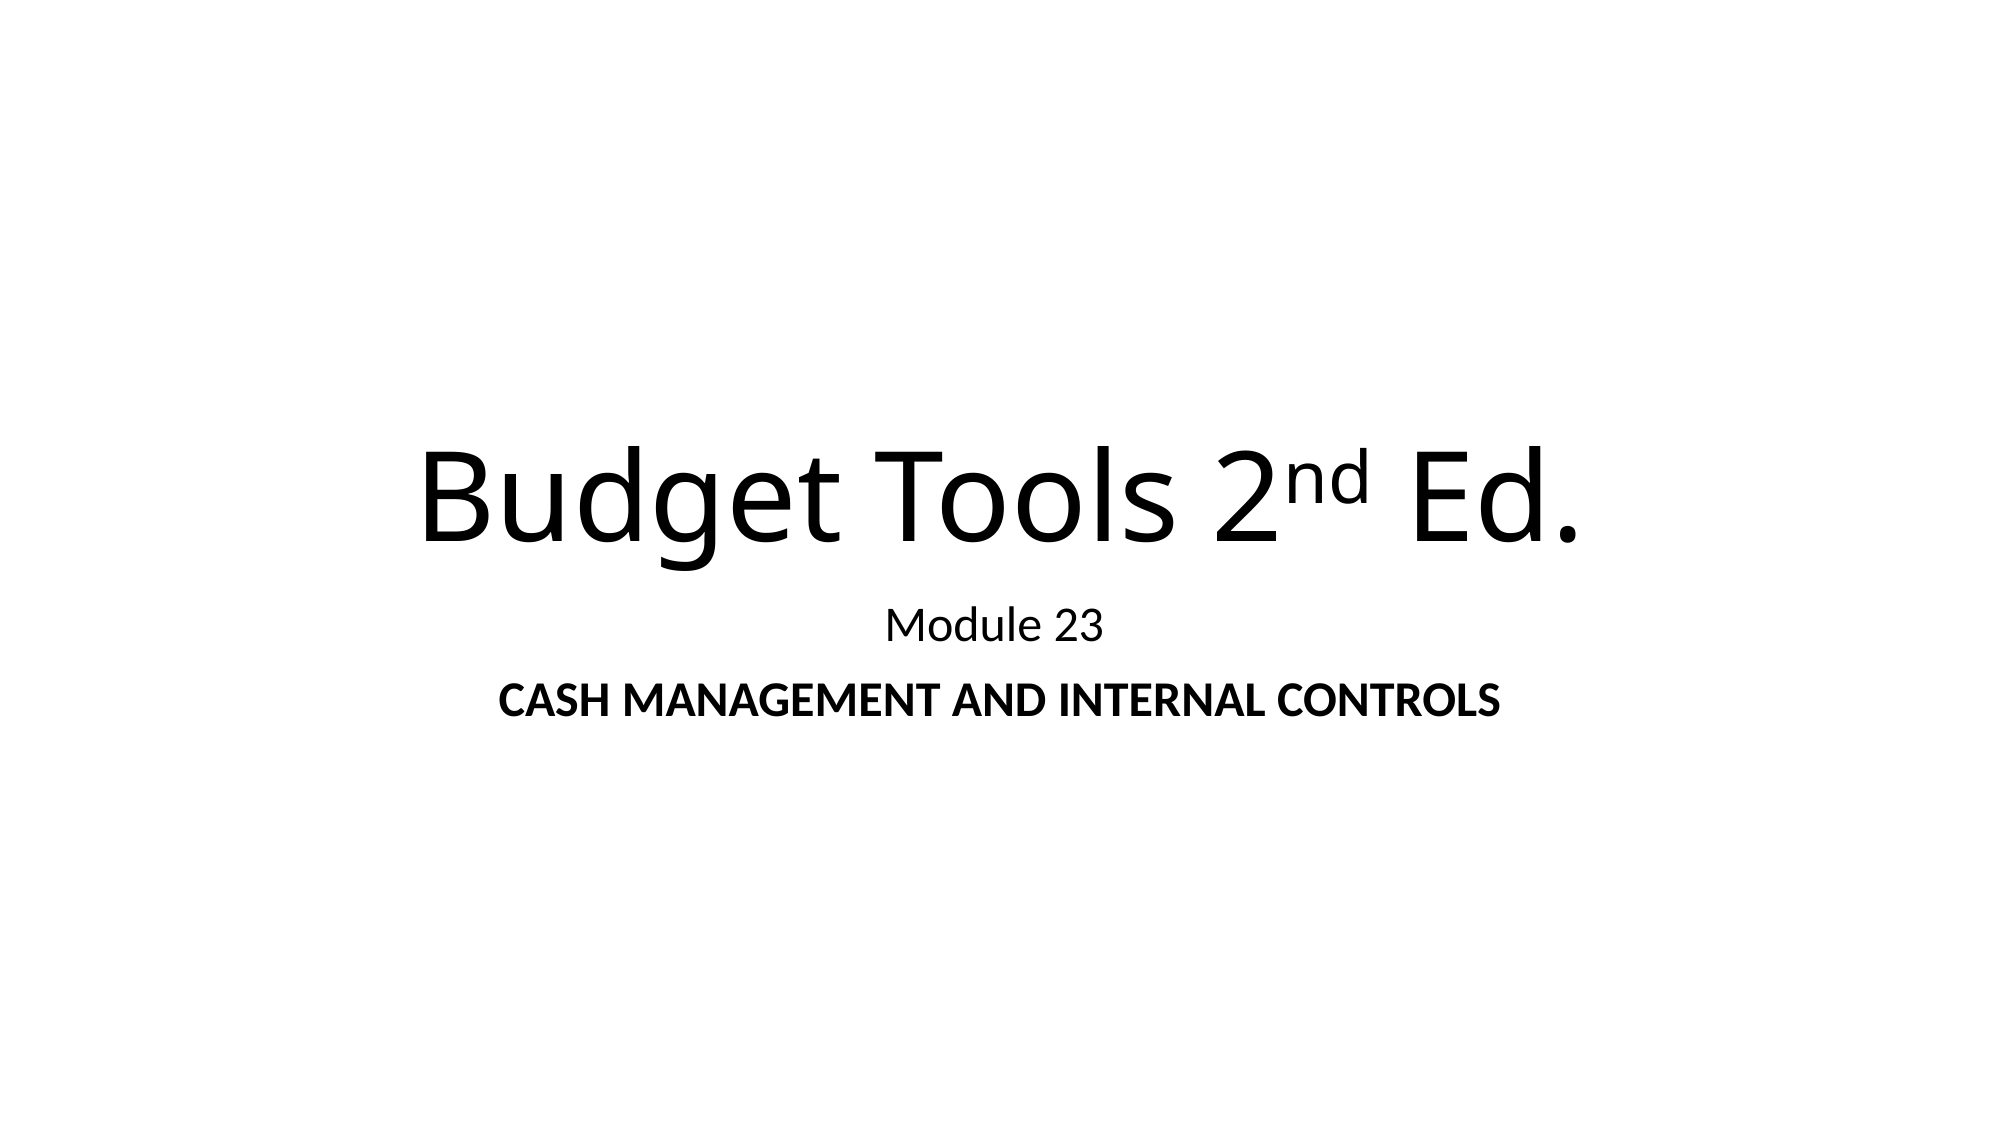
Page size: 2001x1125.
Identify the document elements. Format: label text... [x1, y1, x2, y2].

subtitle Module 23 Cash Management and Internal Controls [249, 590, 1750, 863]
title Budget Tools 2nd Ed. [249, 184, 1750, 576]
